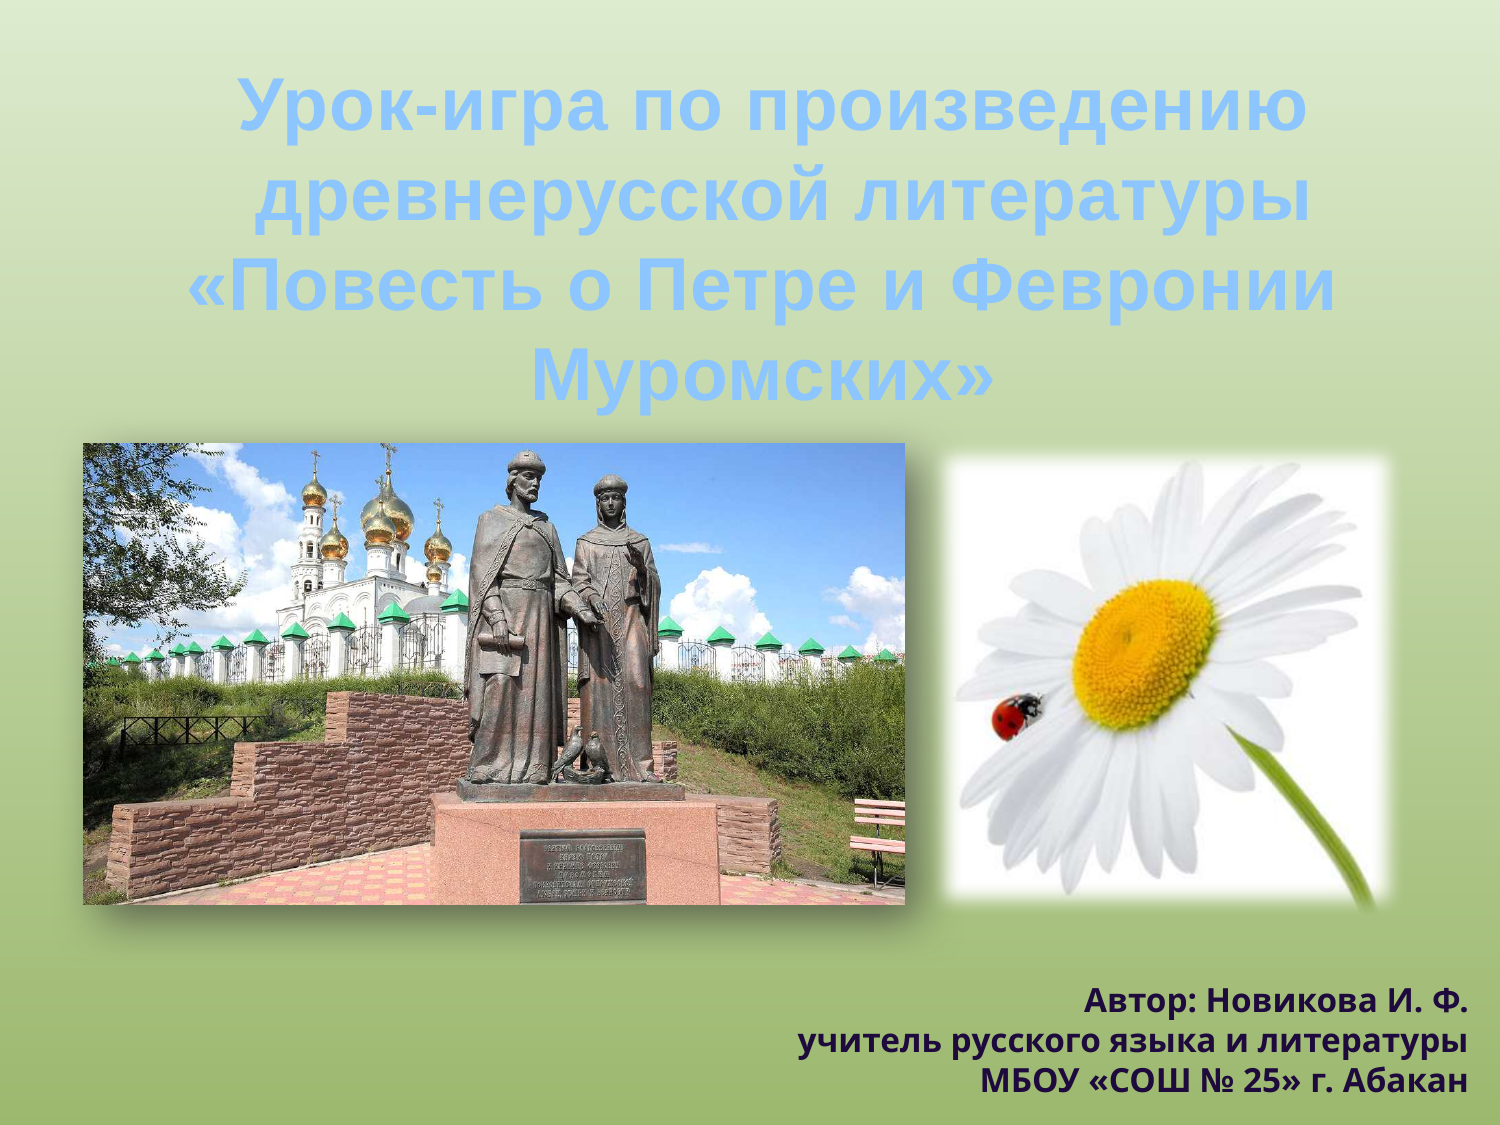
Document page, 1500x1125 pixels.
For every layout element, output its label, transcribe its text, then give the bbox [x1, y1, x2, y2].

picture [926, 438, 1406, 918]
picture [83, 443, 905, 906]
text_box Автор: Новикова И. Ф. учитель русского языка и литературы МБОУ «СОШ № 25» г. Абакан [782, 692, 1485, 1107]
text_box Урок-игра по произведению древнерусской литературы «Повесть о Петре и Февронии Муромских» [170, 48, 1377, 424]
